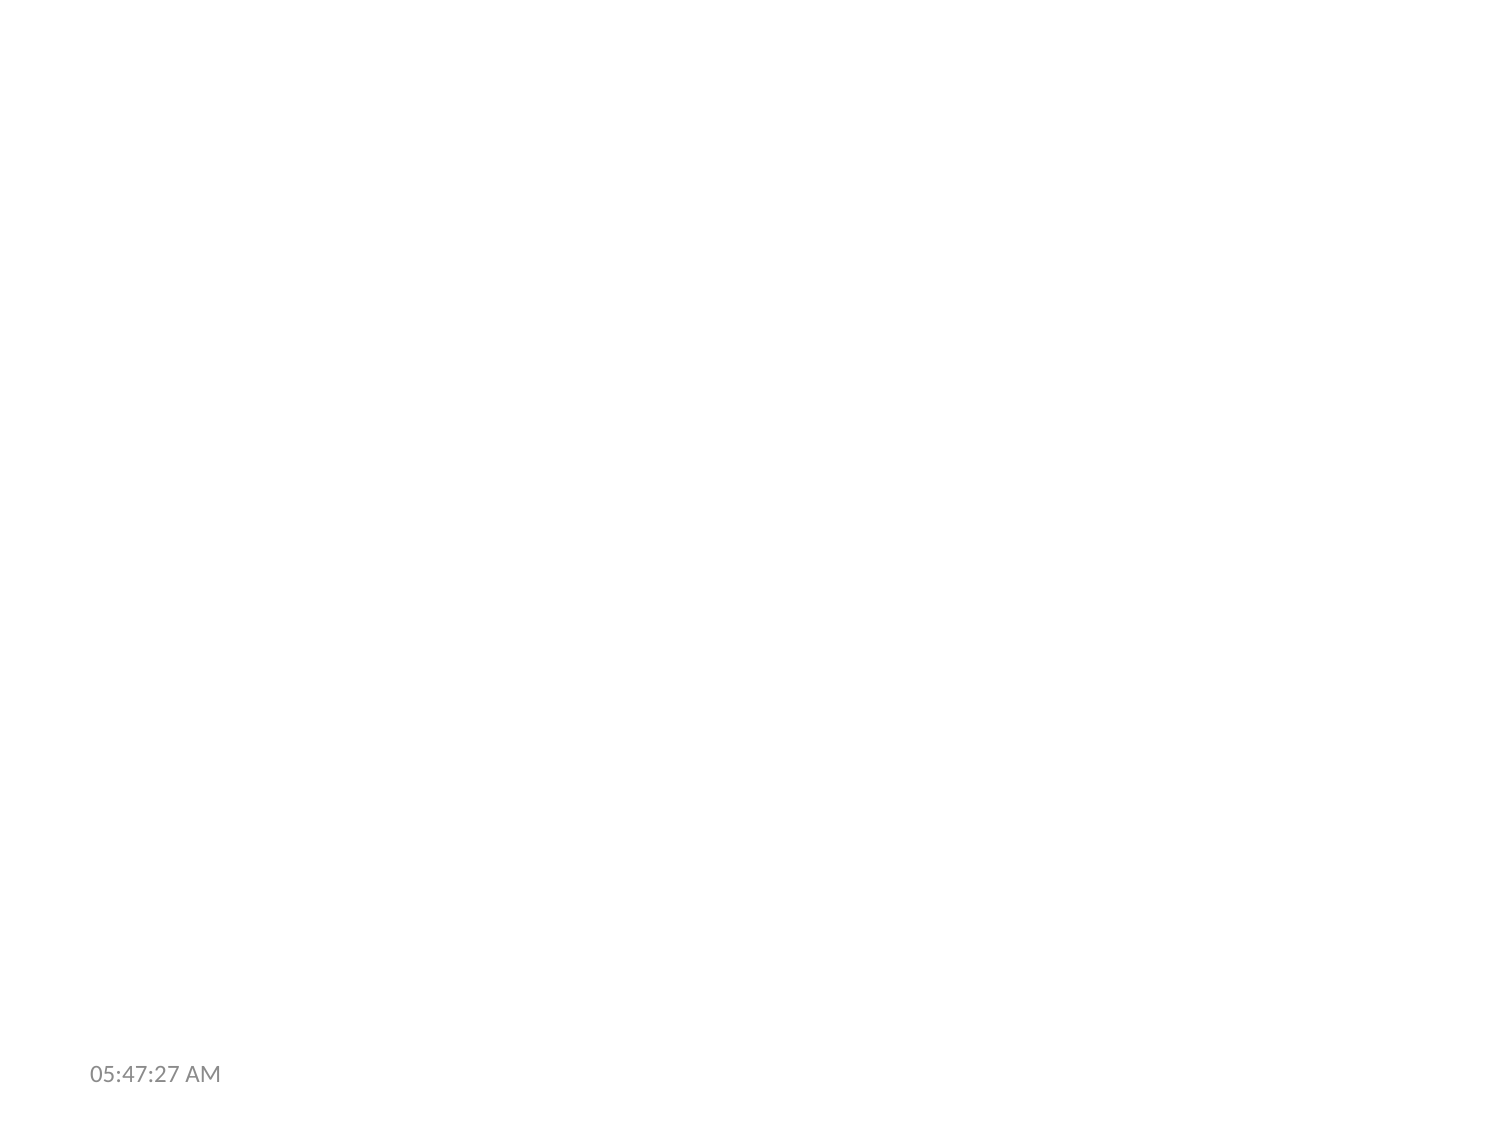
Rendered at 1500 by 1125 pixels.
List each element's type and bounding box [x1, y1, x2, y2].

slide_number [75, 1042, 425, 1103]
